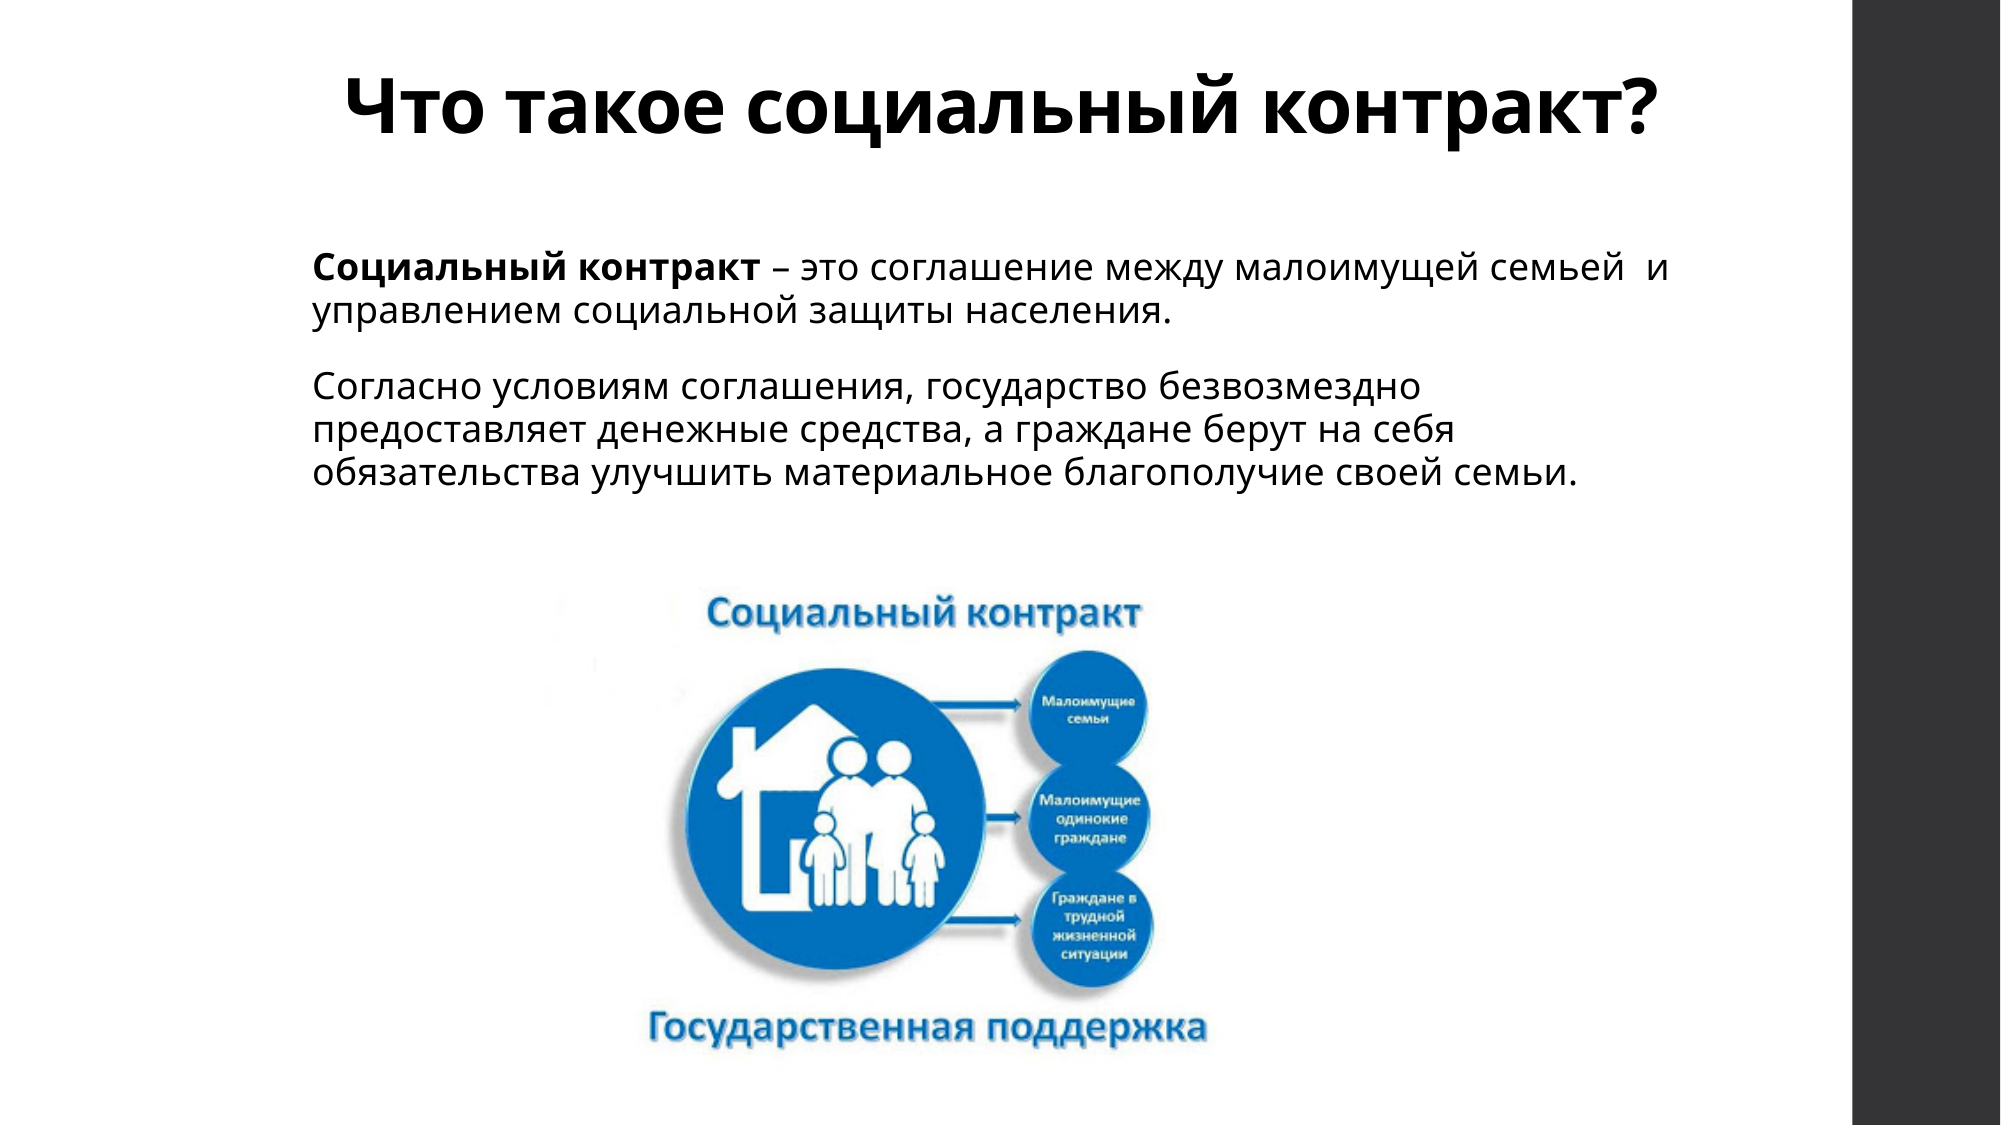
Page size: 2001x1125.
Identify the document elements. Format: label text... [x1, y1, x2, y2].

picture [459, 559, 1365, 1069]
list Социальный контракт – это соглашение между малоимущей семьей и управлением социальной защиты населения. Согласно условиям соглашения, государство безвозмездно предоставляет денежные средства, а граждане берут на себя обязательства улучшить материальное благополучие своей семьи. [296, 239, 1707, 560]
title Что такое социальный контракт? [206, 60, 1797, 158]
